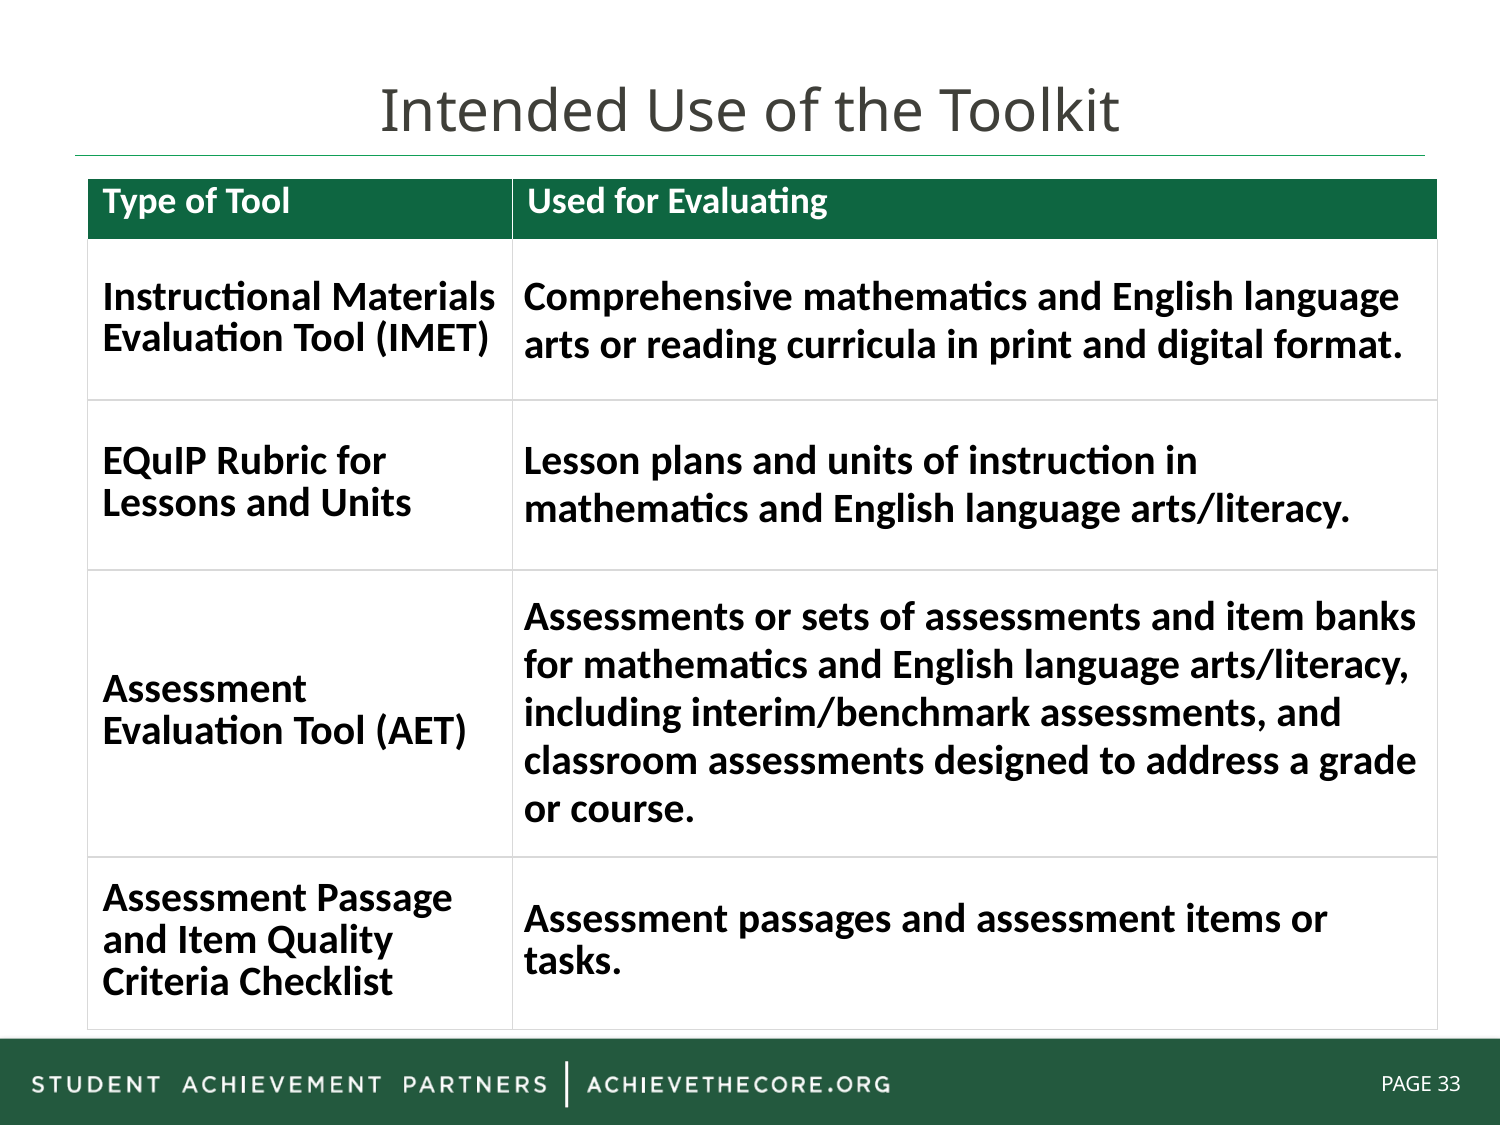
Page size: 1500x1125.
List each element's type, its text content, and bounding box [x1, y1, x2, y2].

table_header Type of Tool [88, 179, 512, 239]
table_cell Assessments or sets of assessments and item banks for mathematics and English language arts/literacy, including interim/benchmark assessments, and classroom assessments designed to address a grade or course. [513, 571, 1437, 856]
table_cell Assessment passages and assessment items or tasks. [513, 858, 1437, 1029]
table_cell Assessment Evaluation Tool (AET) [88, 571, 512, 856]
table_cell Comprehensive mathematics and English language arts or reading curricula in print and digital format. [513, 244, 1437, 399]
title Intended Use of the Toolkit [75, 52, 1425, 165]
table_cell Assessment Passage and Item Quality Criteria Checklist [88, 858, 512, 1029]
table_cell Lesson plans and units of instruction in mathematics and English language arts/literacy. [513, 401, 1437, 569]
table_header Used for Evaluating [513, 179, 1437, 239]
table_cell EQuIP Rubric for Lessons and Units [88, 401, 512, 569]
table_cell Instructional Materials Evaluation Tool (IMET) [88, 244, 512, 399]
